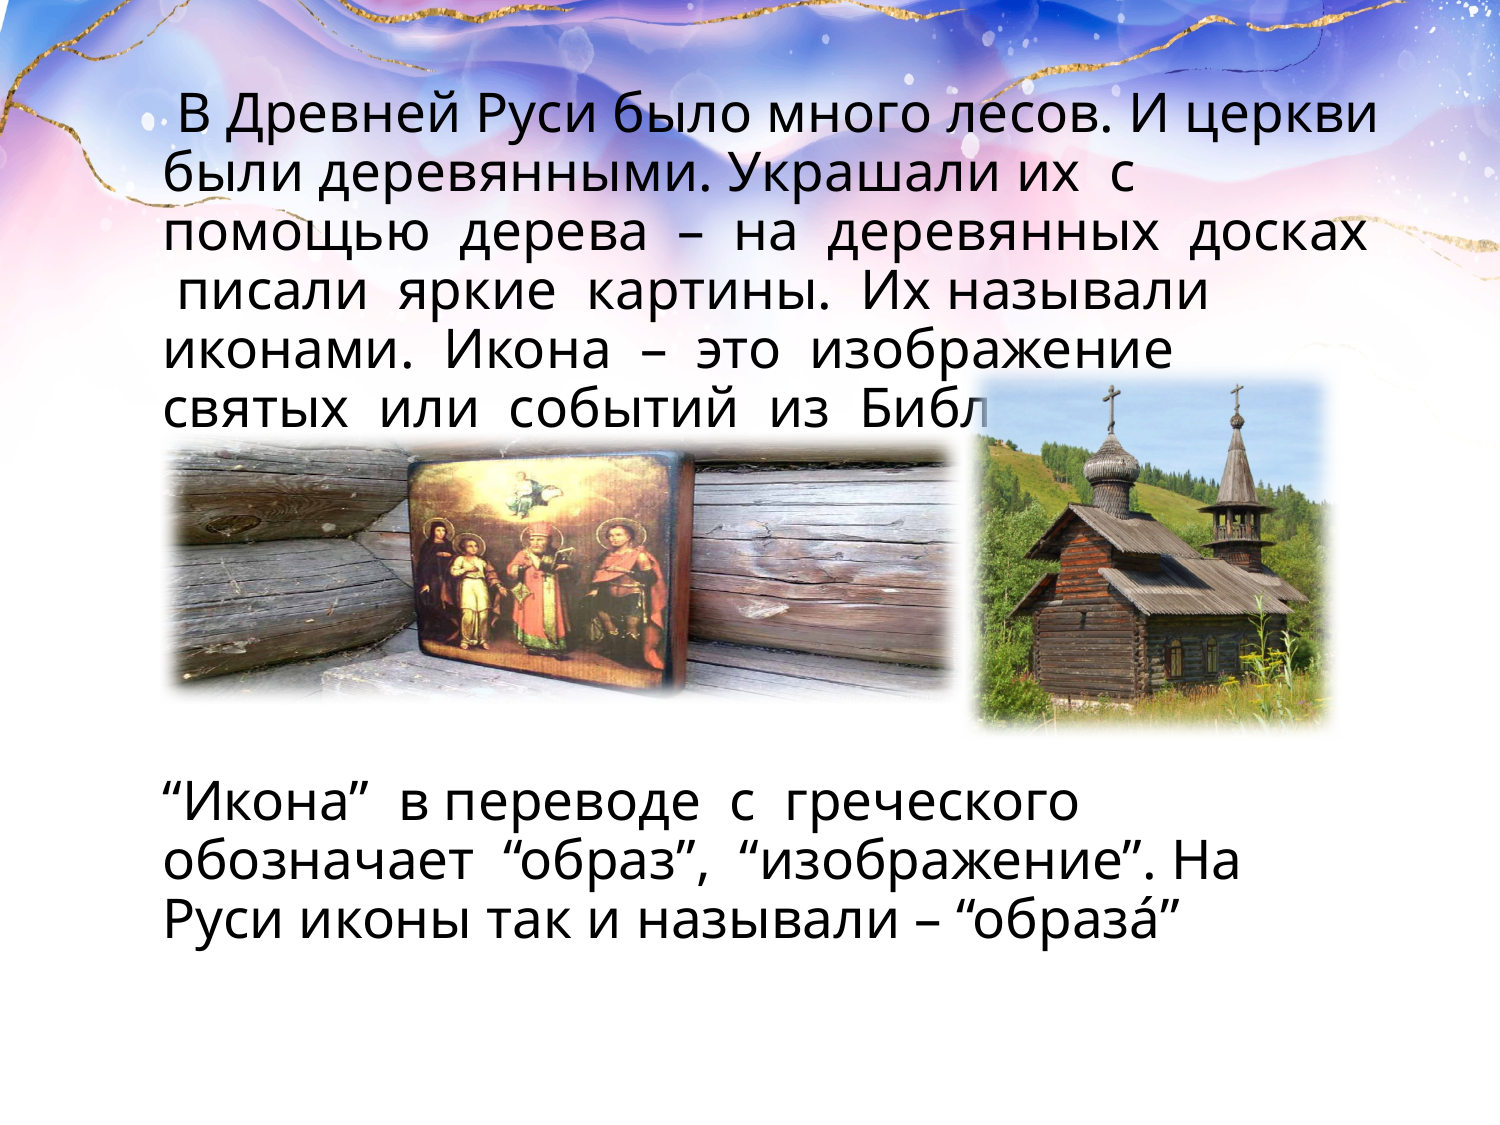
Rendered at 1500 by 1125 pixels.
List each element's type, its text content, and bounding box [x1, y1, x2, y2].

list В Древней Руси было много лесов. И церкви были деревянными. Украшали их с помощью дерева – на деревянных досках писали яркие картины. Их называли иконами. Икона – это изображение святых или событий из Библии. “Икона” в переводе с греческого обозначает “образ”, “изображение”. На Руси иконы так и называли – “образá” [112, 78, 1397, 1014]
picture [0, 0, 1500, 1125]
title [103, 59, 1397, 278]
